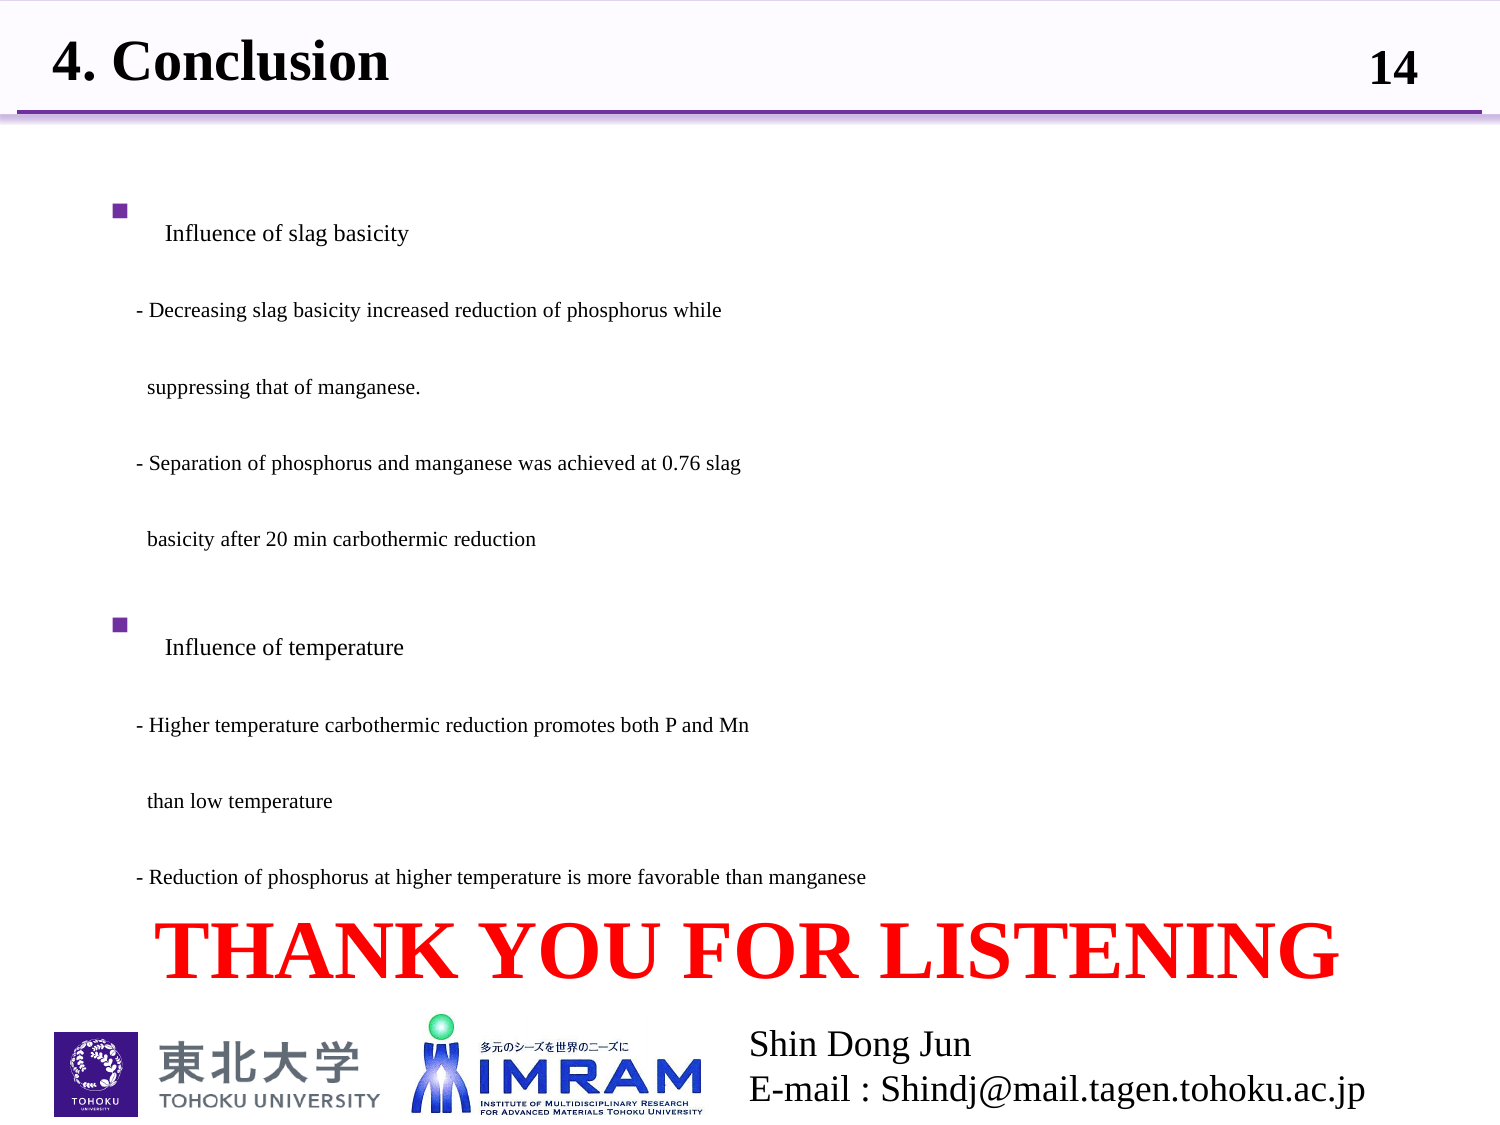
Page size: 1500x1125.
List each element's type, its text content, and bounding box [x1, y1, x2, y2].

picture [407, 1011, 708, 1117]
text_box 4. Conclusion [37, 19, 680, 96]
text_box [53, 1030, 386, 1117]
text_box THANK YOU FOR LISTENING [71, 888, 1425, 1003]
text_box Influence of slag basicity - Decreasing slag basicity increased reduction of phosphorus while suppressing that of manganese. - Separation of phosphorus and manganese was achieved at 0.76 slag basicity after 20 min carbothermic reduction Influence of temperature - Higher temperature carbothermic reduction promotes both P and Mn than low temperature - Reduction of phosphorus at higher temperature is more favorable than manganese [93, 154, 1447, 1049]
text_box Shin Dong Jun E-mail : Shindj@mail.tagen.tohoku.ac.jp [734, 1011, 1382, 1117]
text_box 14 [1353, 27, 1470, 103]
text_box [0, 0, 1500, 116]
